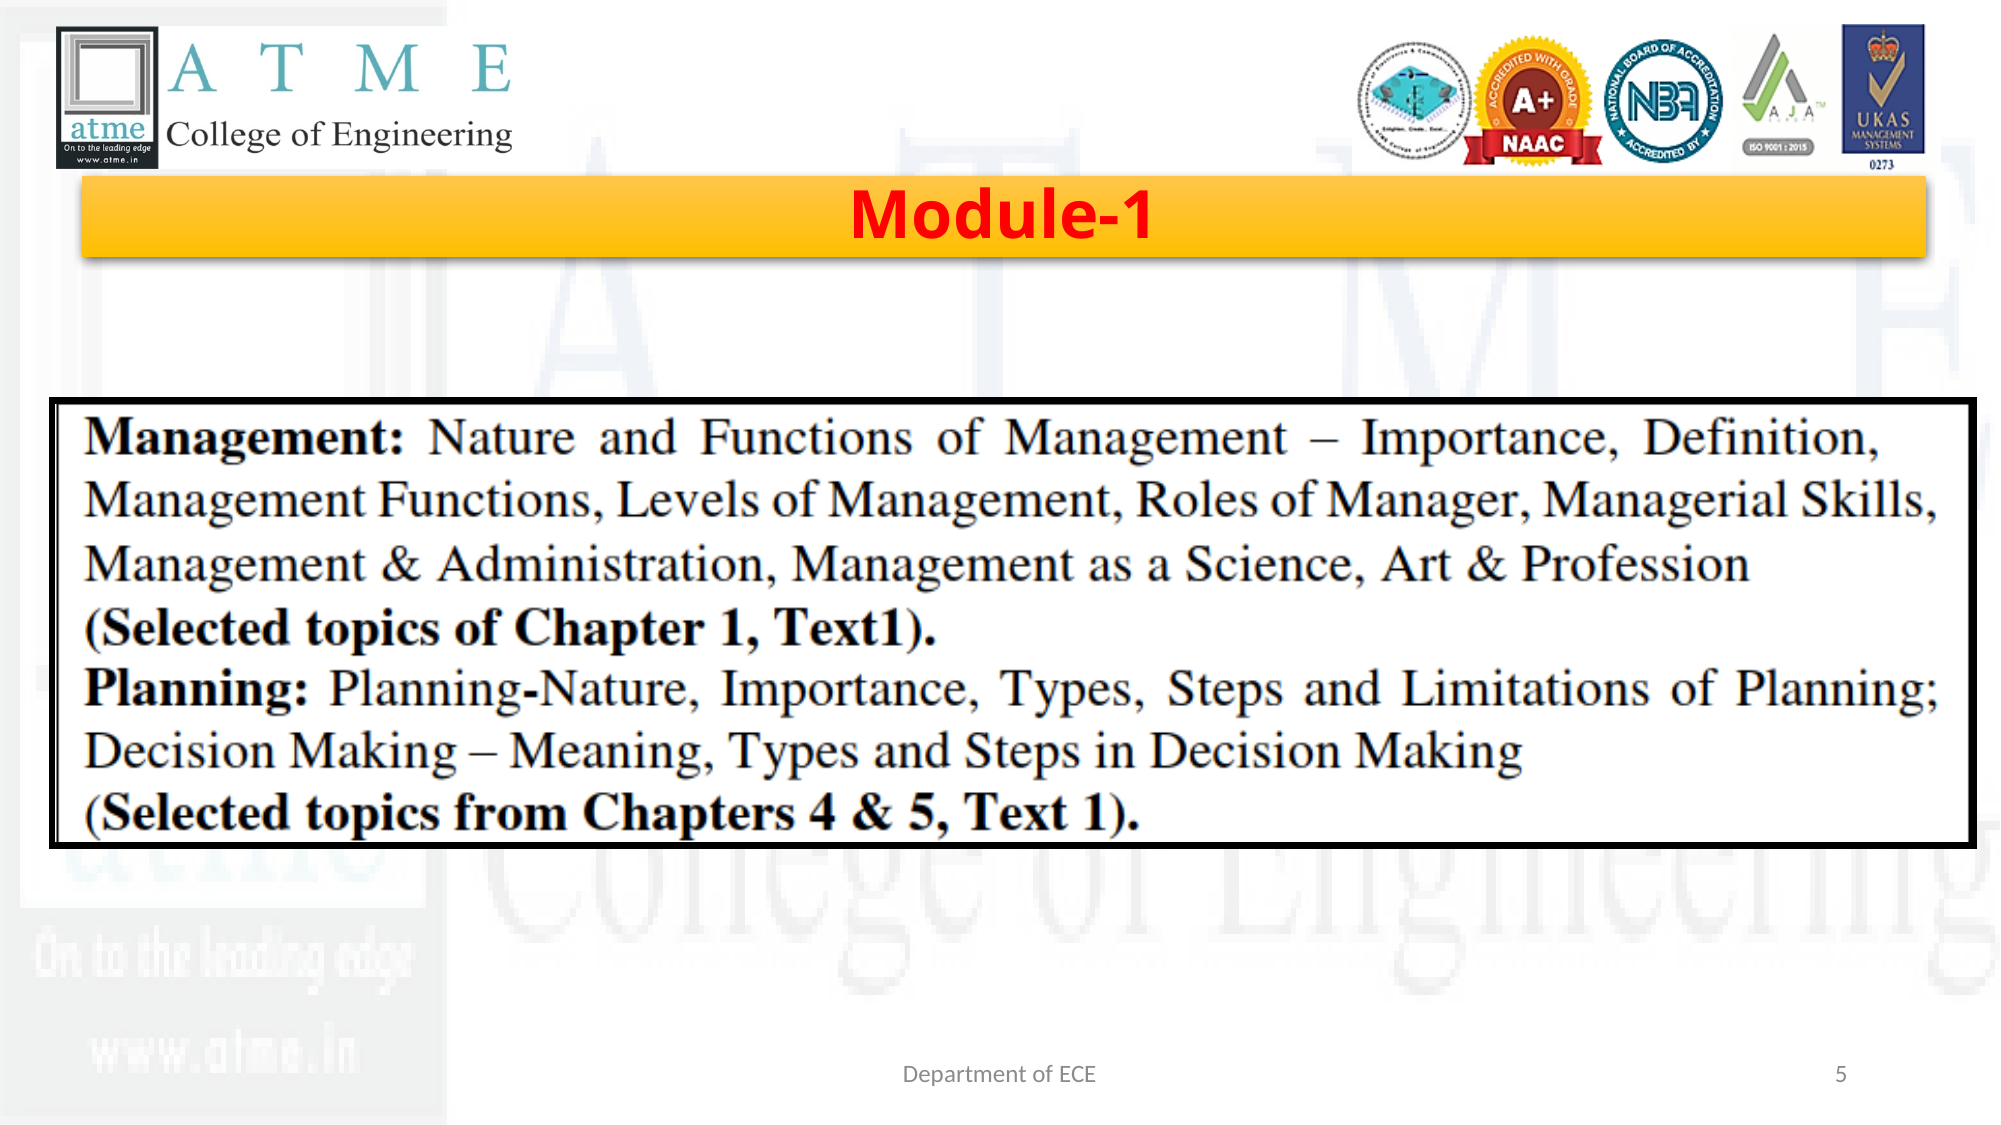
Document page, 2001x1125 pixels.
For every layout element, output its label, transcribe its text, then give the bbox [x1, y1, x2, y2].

slide_number 5 [1412, 1042, 1863, 1103]
footer Department of ECE [662, 1042, 1338, 1103]
picture [56, 26, 512, 169]
title Module-1 [82, 176, 1926, 257]
picture [55, 403, 1971, 843]
picture [1352, 24, 1941, 182]
